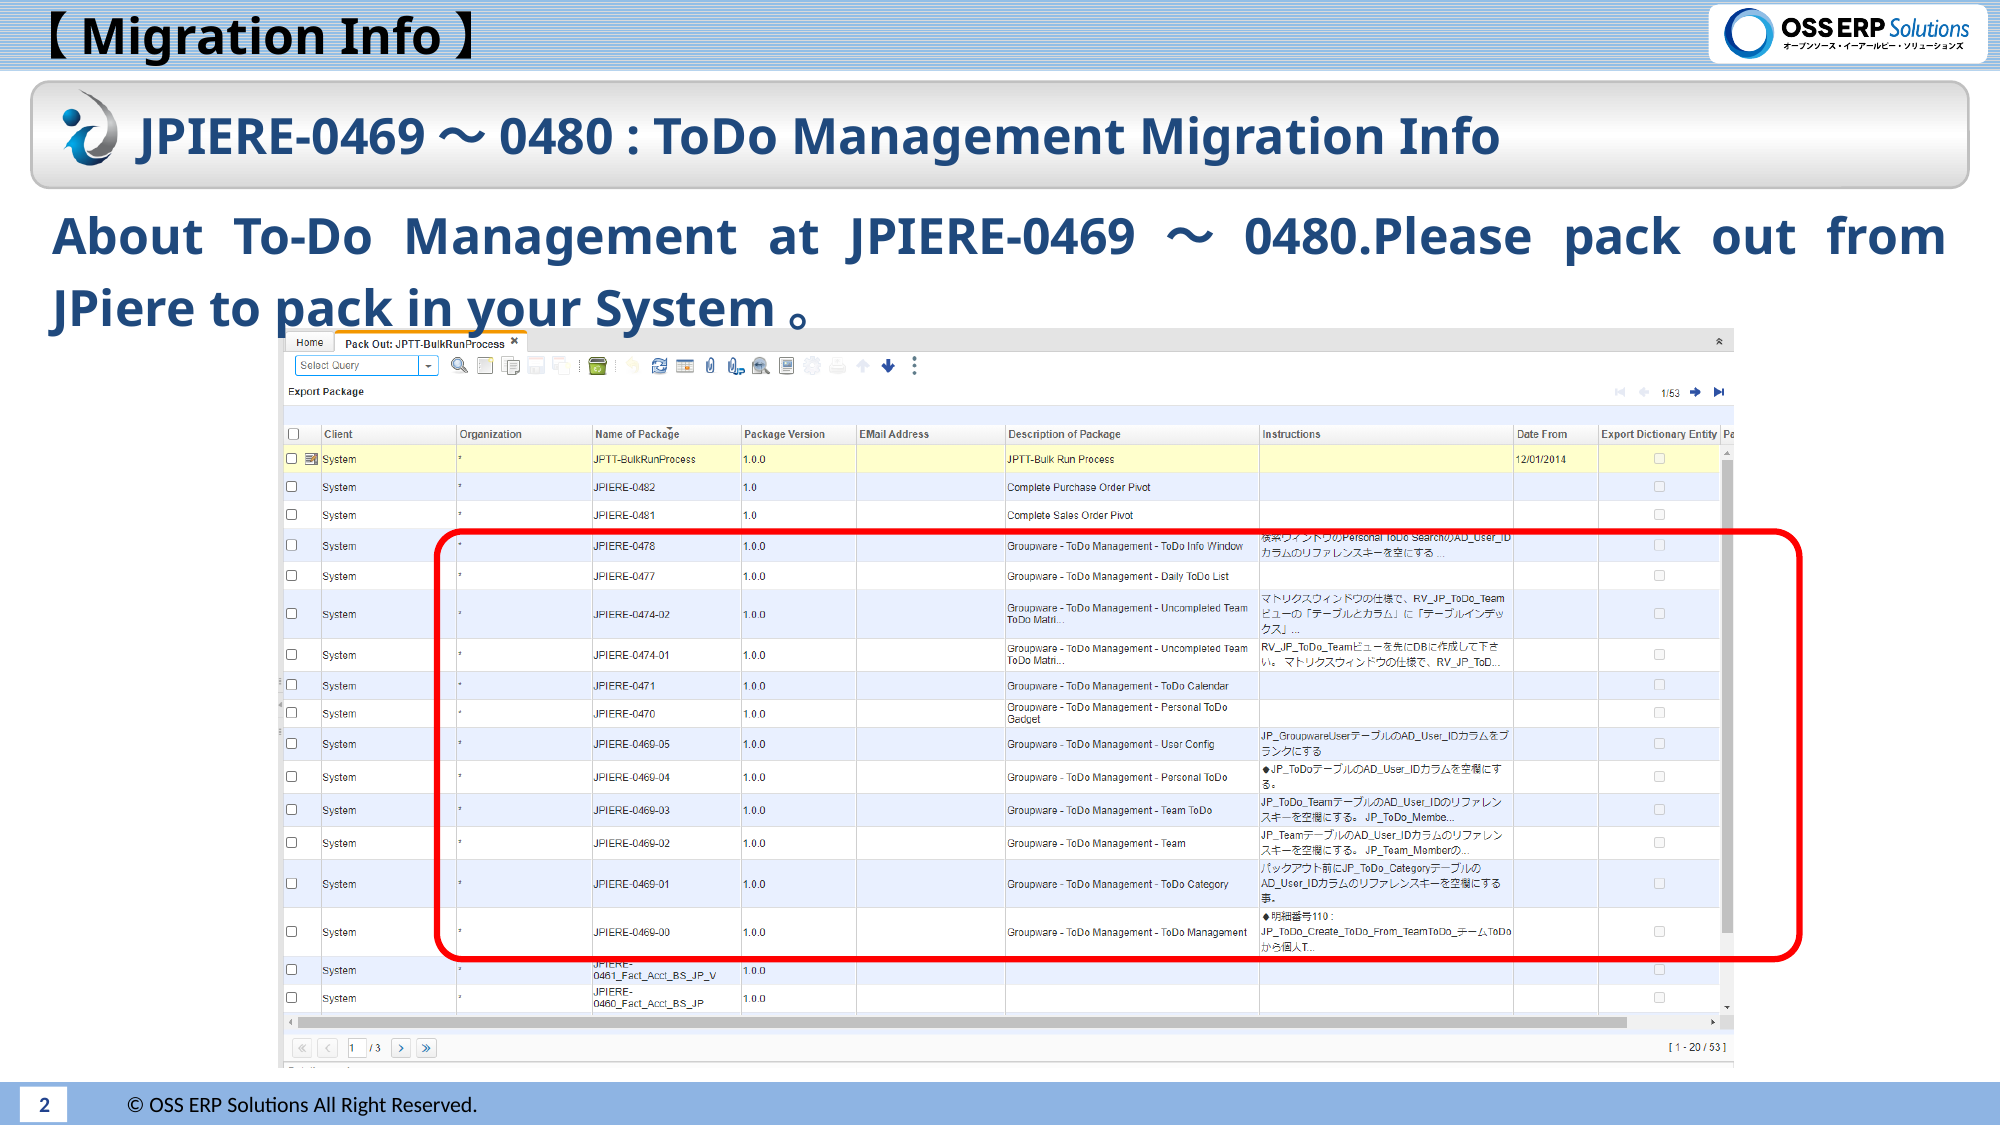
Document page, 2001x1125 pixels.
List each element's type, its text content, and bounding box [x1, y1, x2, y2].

text_box JPIERE-0469～0480 : ToDo Management Migration Info [31, 81, 1969, 185]
picture [1804, 8, 1969, 59]
text_box [1739, 529, 1802, 962]
picture [50, 89, 123, 169]
title 【Migration Info】 [3, 0, 1804, 70]
text_box About To-Do Management at JPIERE-0469～0480.Please pack out from JPiere to pack in your System。 [37, 185, 1963, 344]
picture [277, 328, 1734, 1068]
